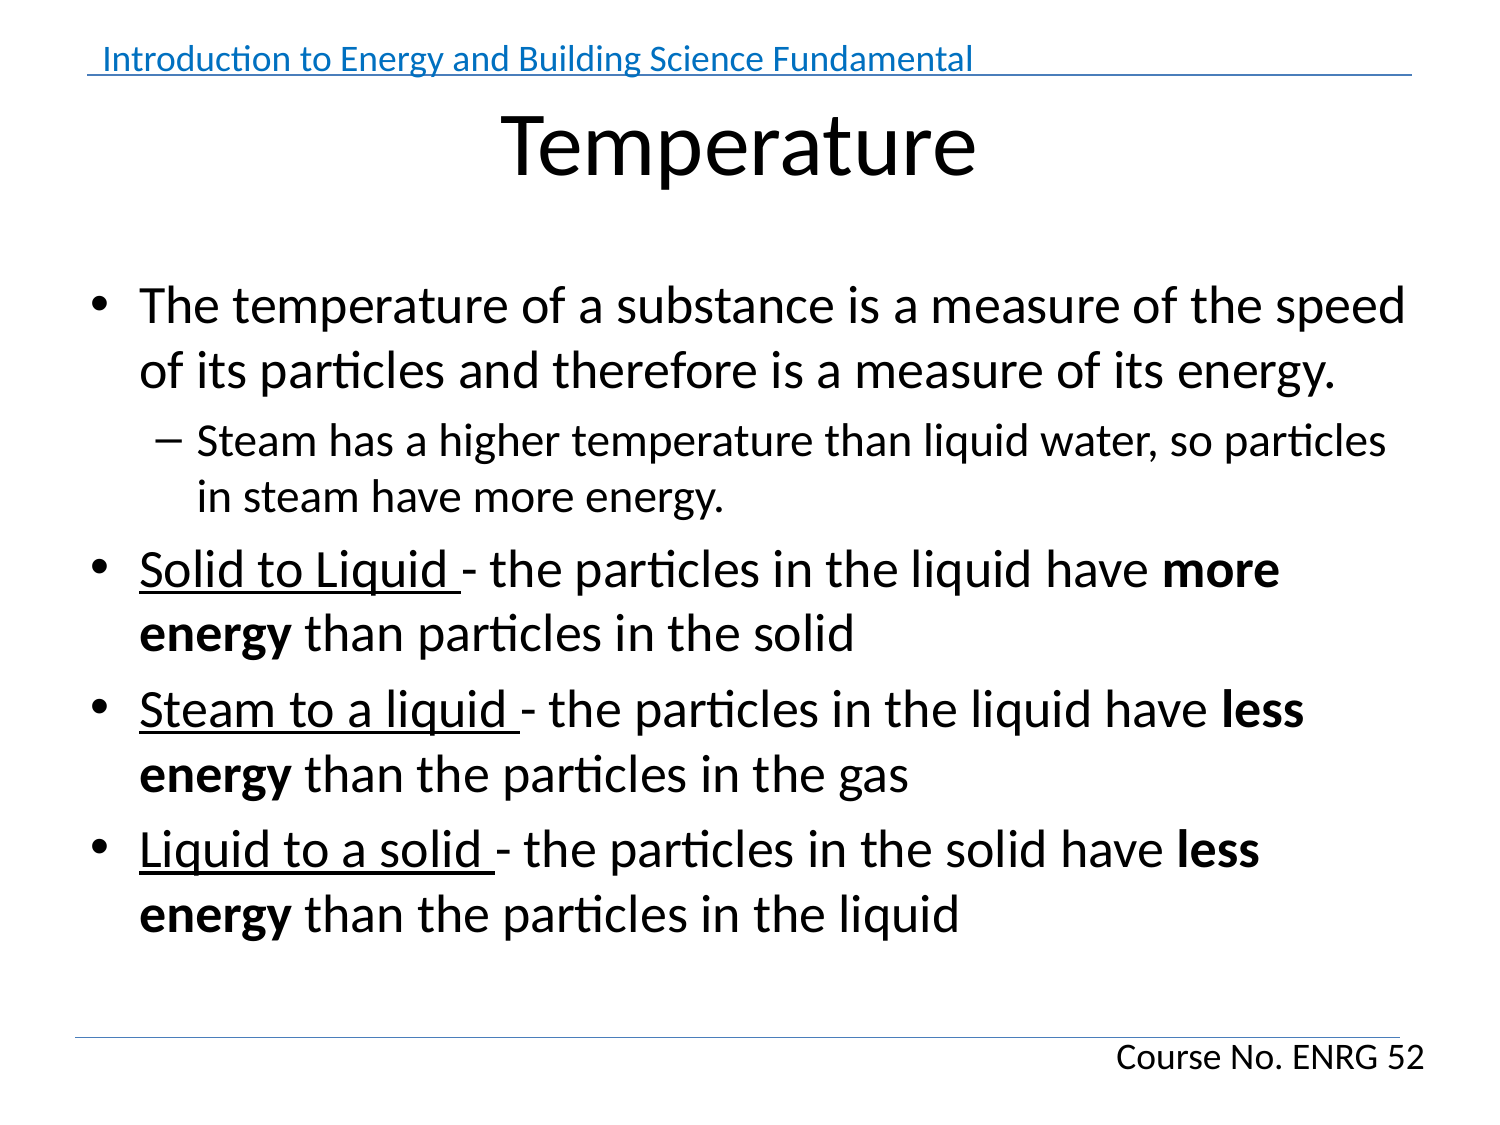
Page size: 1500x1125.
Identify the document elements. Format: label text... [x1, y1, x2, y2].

list The temperature of a substance is a measure of the speed of its particles and therefore is a measure of its energy. Steam has a higher temperature than liquid water, so particles in steam have more energy. Solid to Liquid - the particles in the liquid have more energy than particles in the solid Steam to a liquid - the particles in the liquid have less energy than the particles in the gas Liquid to a solid - the particles in the solid have less energy than the particles in the liquid [75, 262, 1425, 1005]
title Temperature [75, 45, 1425, 233]
